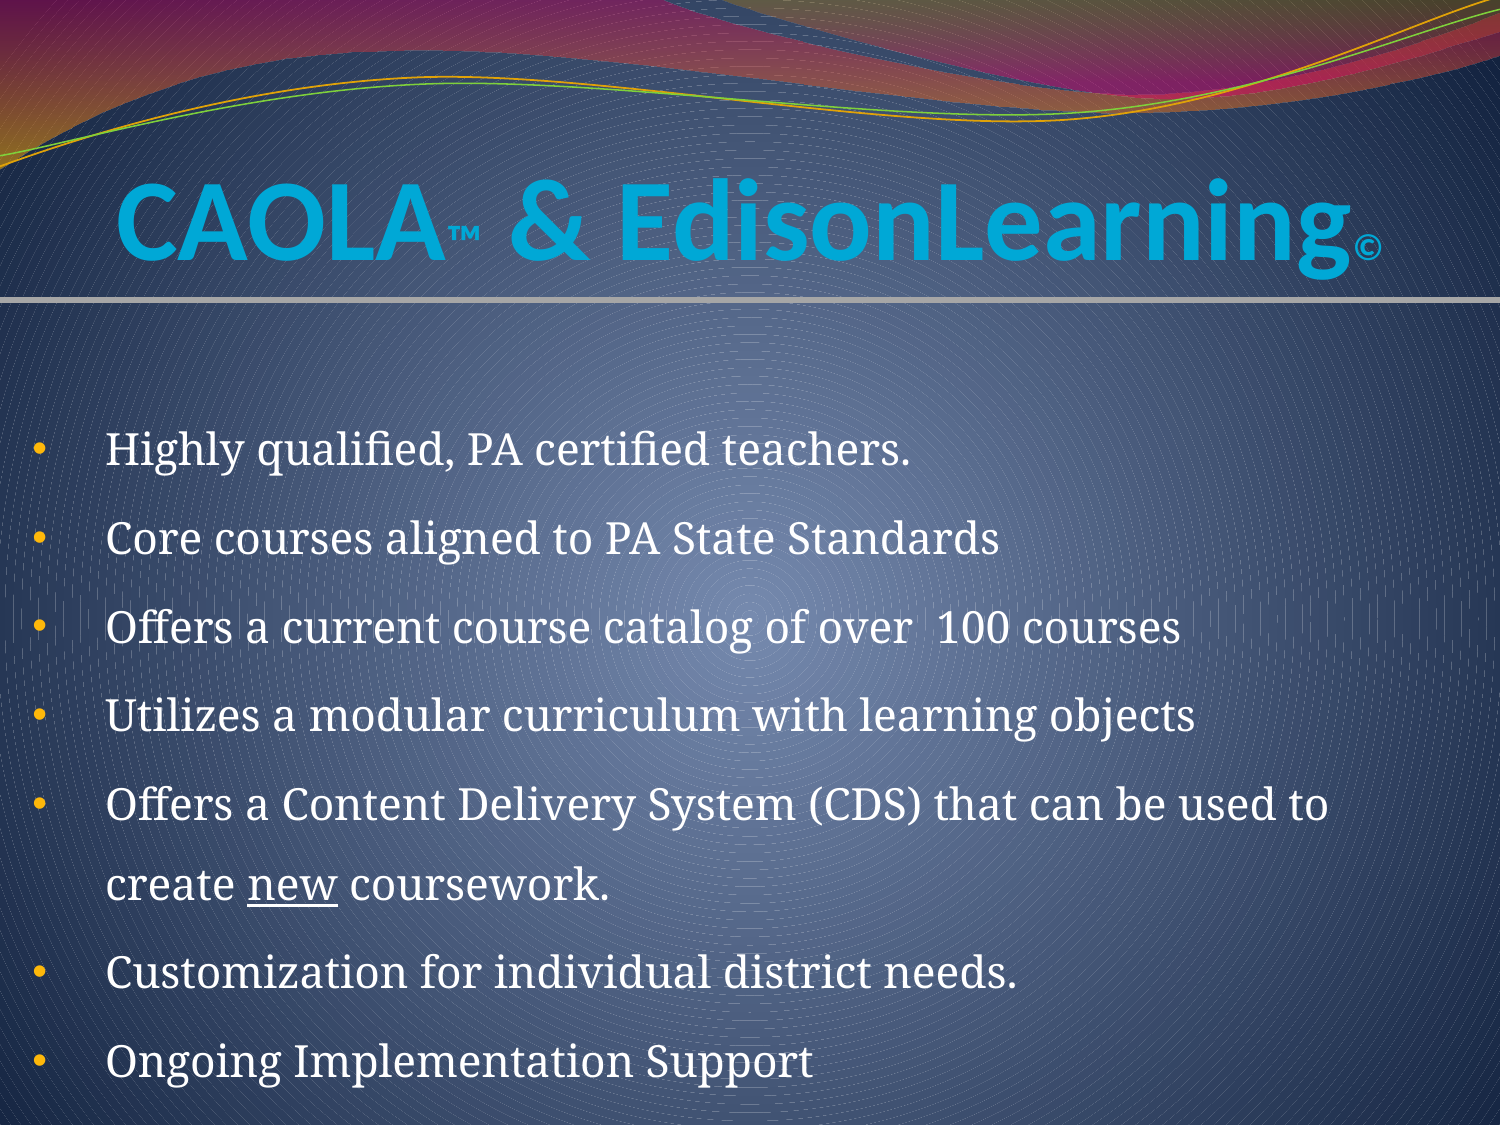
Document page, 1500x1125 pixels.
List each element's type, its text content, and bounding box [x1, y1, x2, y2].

list Highly qualified, PA certified teachers. Core courses aligned to PA State Standards Offers a current course catalog of over 100 courses Utilizes a modular curriculum with learning objects Offers a Content Delivery System (CDS) that can be used to create new coursework. Customization for individual district needs. Ongoing Implementation Support [24, 387, 1475, 1100]
title CAOLA™ & EdisonLearning© [0, 174, 1500, 284]
